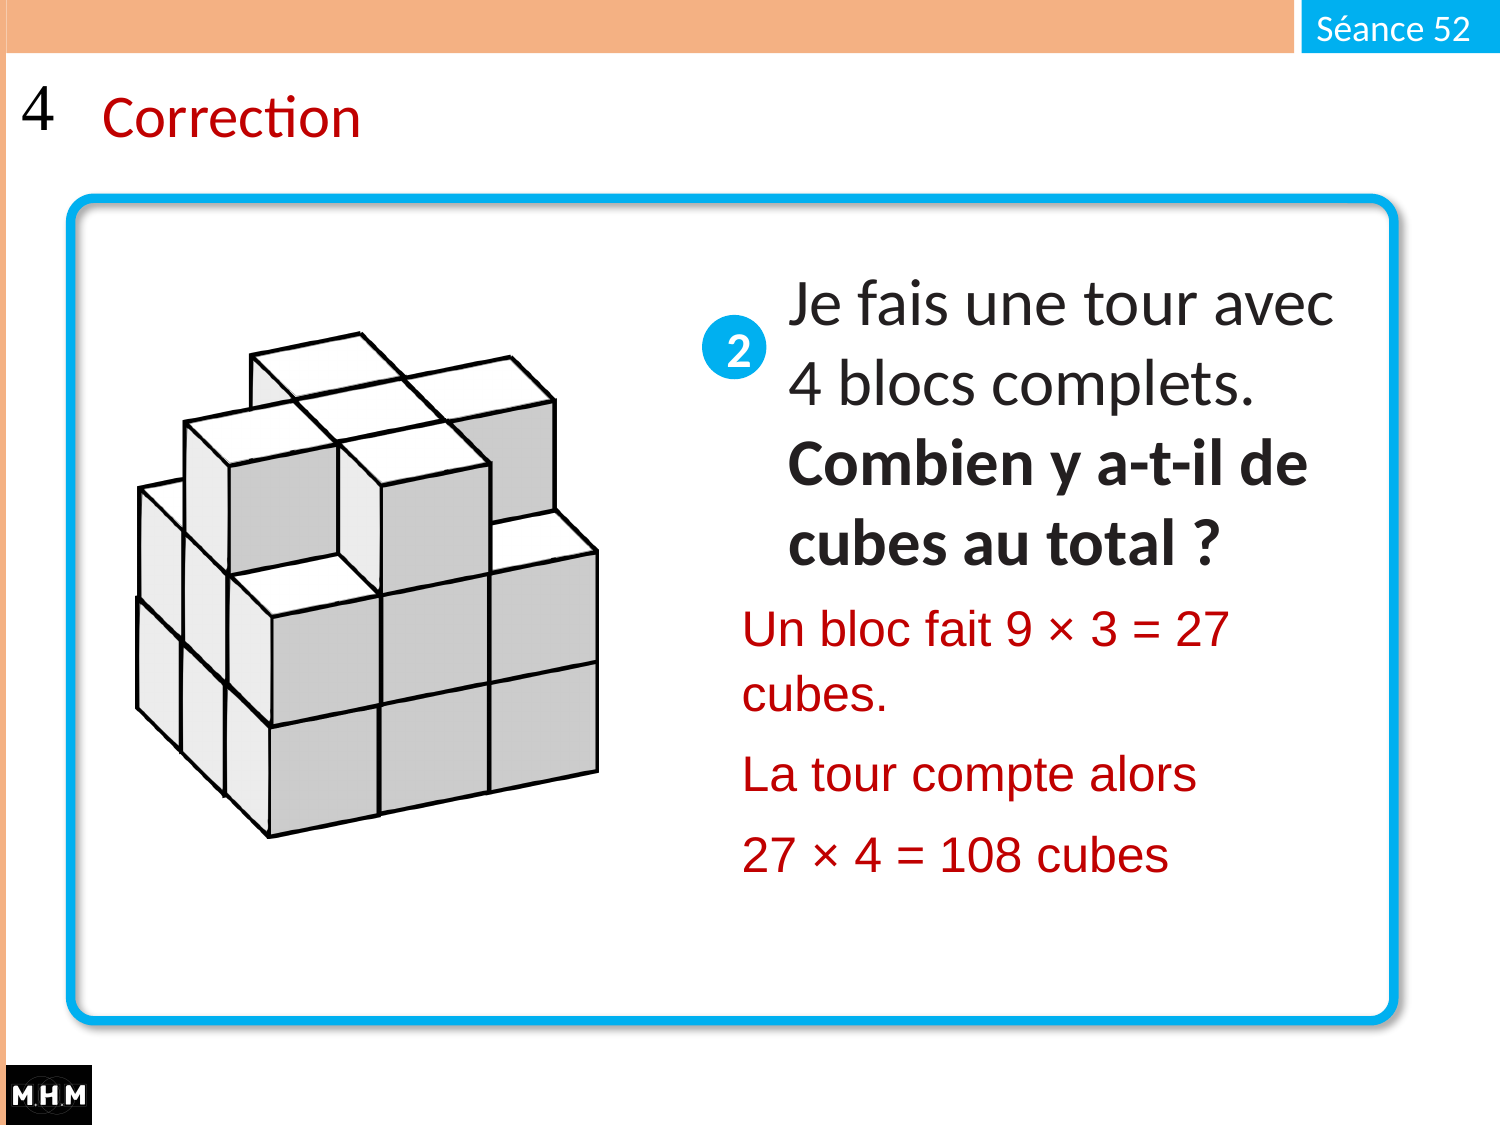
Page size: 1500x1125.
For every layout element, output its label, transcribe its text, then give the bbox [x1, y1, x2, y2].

picture [6, 1065, 92, 1125]
text_box [69, 197, 1395, 1022]
text_box Un bloc fait 9 × 3 = 27 cubes. La tour compte alors 27 × 4 = 108 cubes [726, 585, 1368, 666]
title Correction [87, 32, 1382, 158]
picture [135, 331, 599, 839]
text_box Je fais une tour avec 4 blocs complets. Combien y a-t-il de cubes au total ? [773, 251, 1377, 861]
text_box 2 [701, 313, 768, 381]
